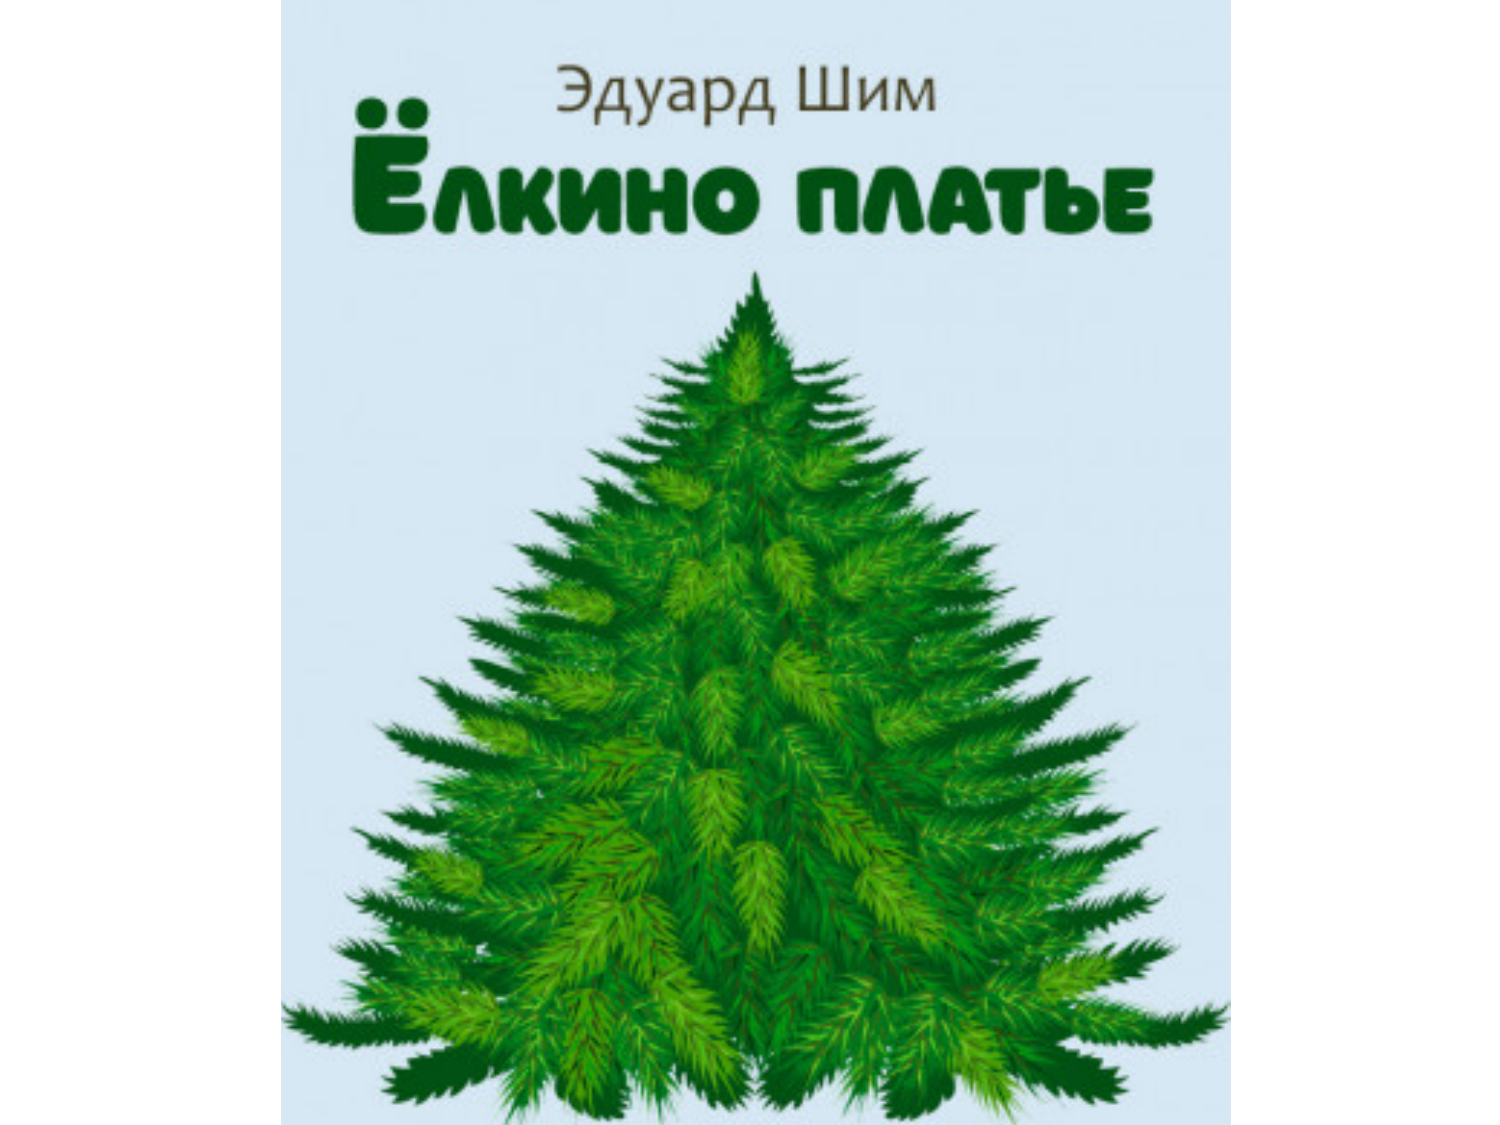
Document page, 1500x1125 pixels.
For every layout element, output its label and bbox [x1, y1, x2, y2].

picture [280, 0, 1231, 1125]
